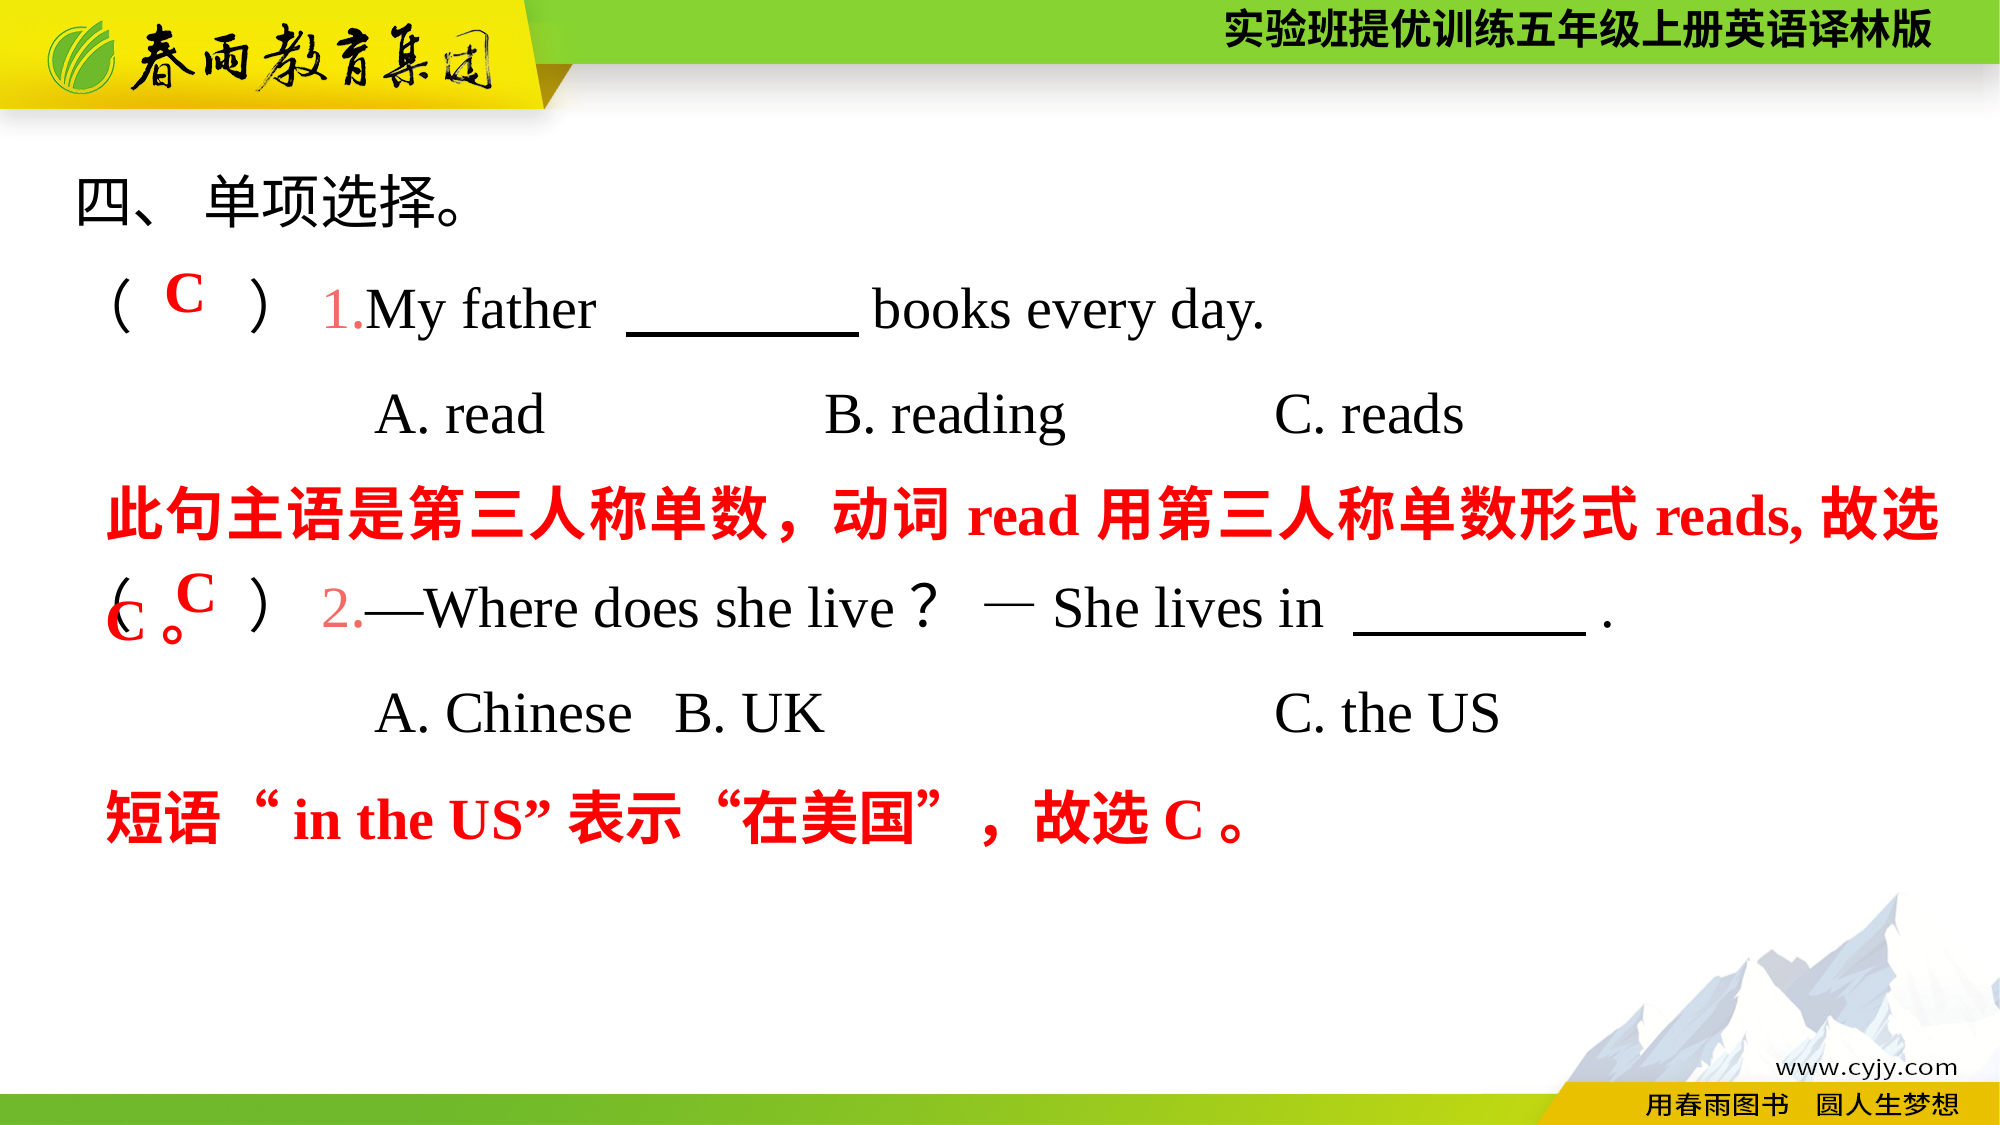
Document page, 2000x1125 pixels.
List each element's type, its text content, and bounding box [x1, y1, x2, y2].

text_box C [160, 546, 233, 632]
text_box 短语“in the US”表示“在美国”，故选C。 [90, 739, 1296, 859]
text_box C [149, 246, 222, 332]
text_box 此句主语是第三人称单数，动词read用第三人称单数形式reads,故选C。 [90, 434, 1969, 660]
picture [0, 0, 2000, 1125]
list 四、 单项选择。 （ ）1.My father books every day. A. read B. reading C. reads （ ）2.—Where does she live？ —She lives in . A. Chinese B. UK C. the US [59, 122, 1944, 759]
